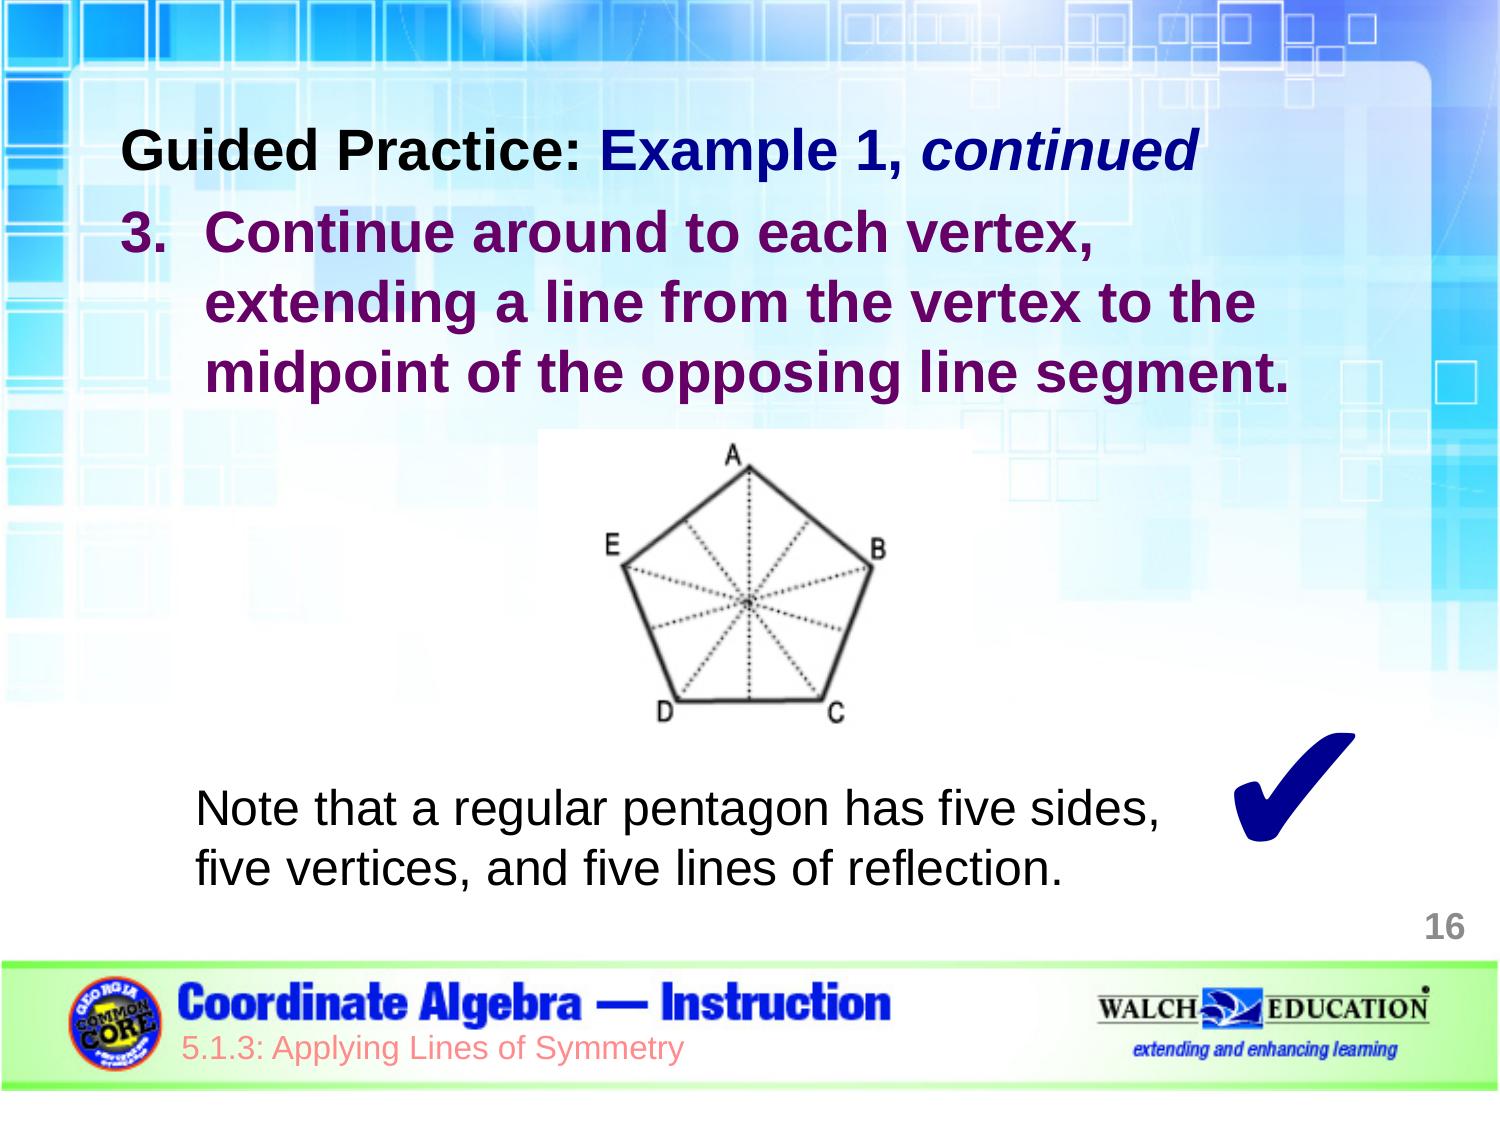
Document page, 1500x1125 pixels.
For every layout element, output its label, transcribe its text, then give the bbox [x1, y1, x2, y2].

text_box ✔ [1128, 651, 1394, 907]
footer 5.1.3: Applying Lines of Symmetry [166, 1024, 1080, 1069]
subtitle Guided Practice: Example 1, continued Continue around to each vertex, extending a line from the vertex to the midpoint of the opposing line segment. Note that a regular pentagon has five sides, five vertices, and five lines of reflection. [105, 105, 1394, 925]
slide_number 16 [1361, 901, 1481, 949]
picture [1, 0, 1500, 1091]
